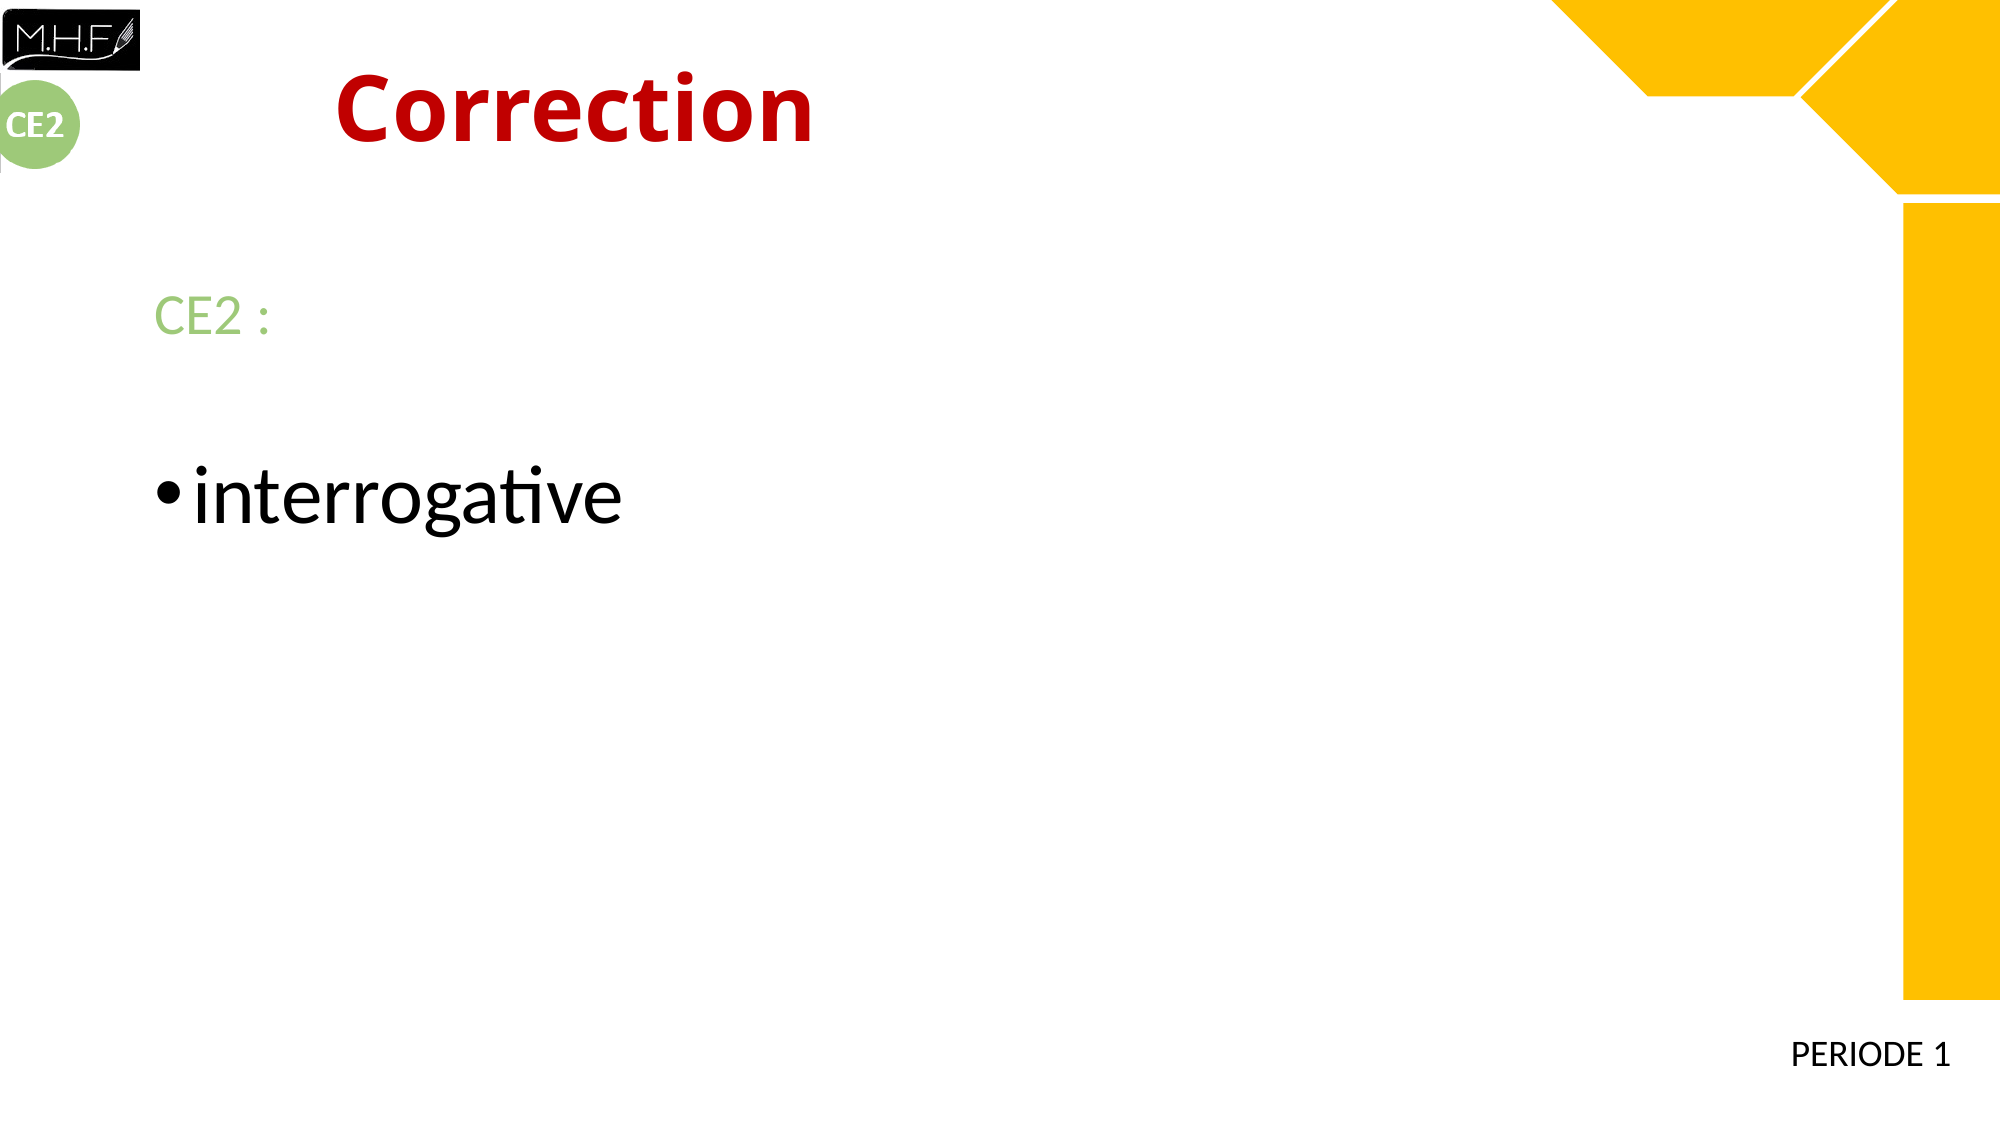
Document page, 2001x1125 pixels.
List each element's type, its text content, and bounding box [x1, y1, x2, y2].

text_box [1799, 0, 2000, 196]
picture [0, 7, 140, 173]
text_box [1902, 202, 2000, 1001]
text_box CE2 : interrogative [139, 276, 1211, 550]
text_box [1549, 0, 1892, 98]
text_box PERIODE 1 [1362, 1021, 1967, 1125]
title Correction [318, 3, 1865, 221]
